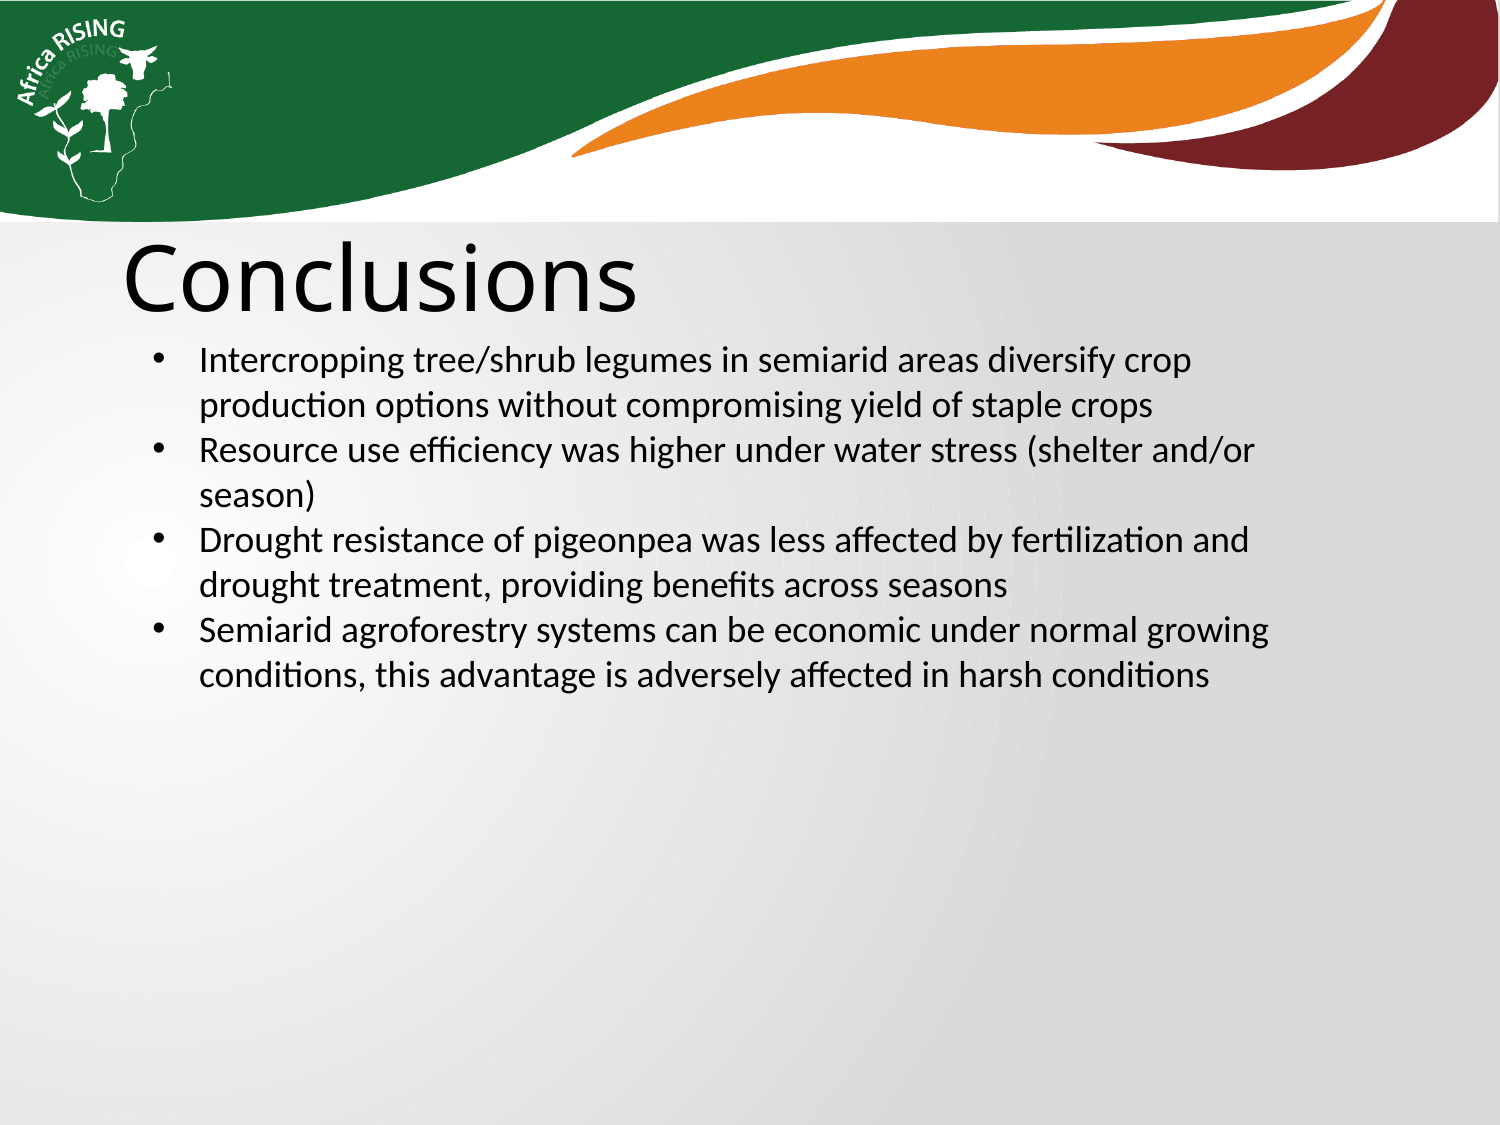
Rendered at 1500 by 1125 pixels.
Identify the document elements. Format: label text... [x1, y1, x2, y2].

text_box Intercropping tree/shrub legumes in semiarid areas diversify crop production options without compromising yield of staple crops Resource use efficiency was higher under water stress (shelter and/or season) Drought resistance of pigeonpea was less affected by fertilization and drought treatment, providing benefits across seasons Semiarid agroforestry systems can be economic under normal growing conditions, this advantage is adversely affected in harsh conditions [137, 327, 1363, 748]
picture [0, 0, 1499, 222]
list Conclusions [87, 212, 1363, 350]
